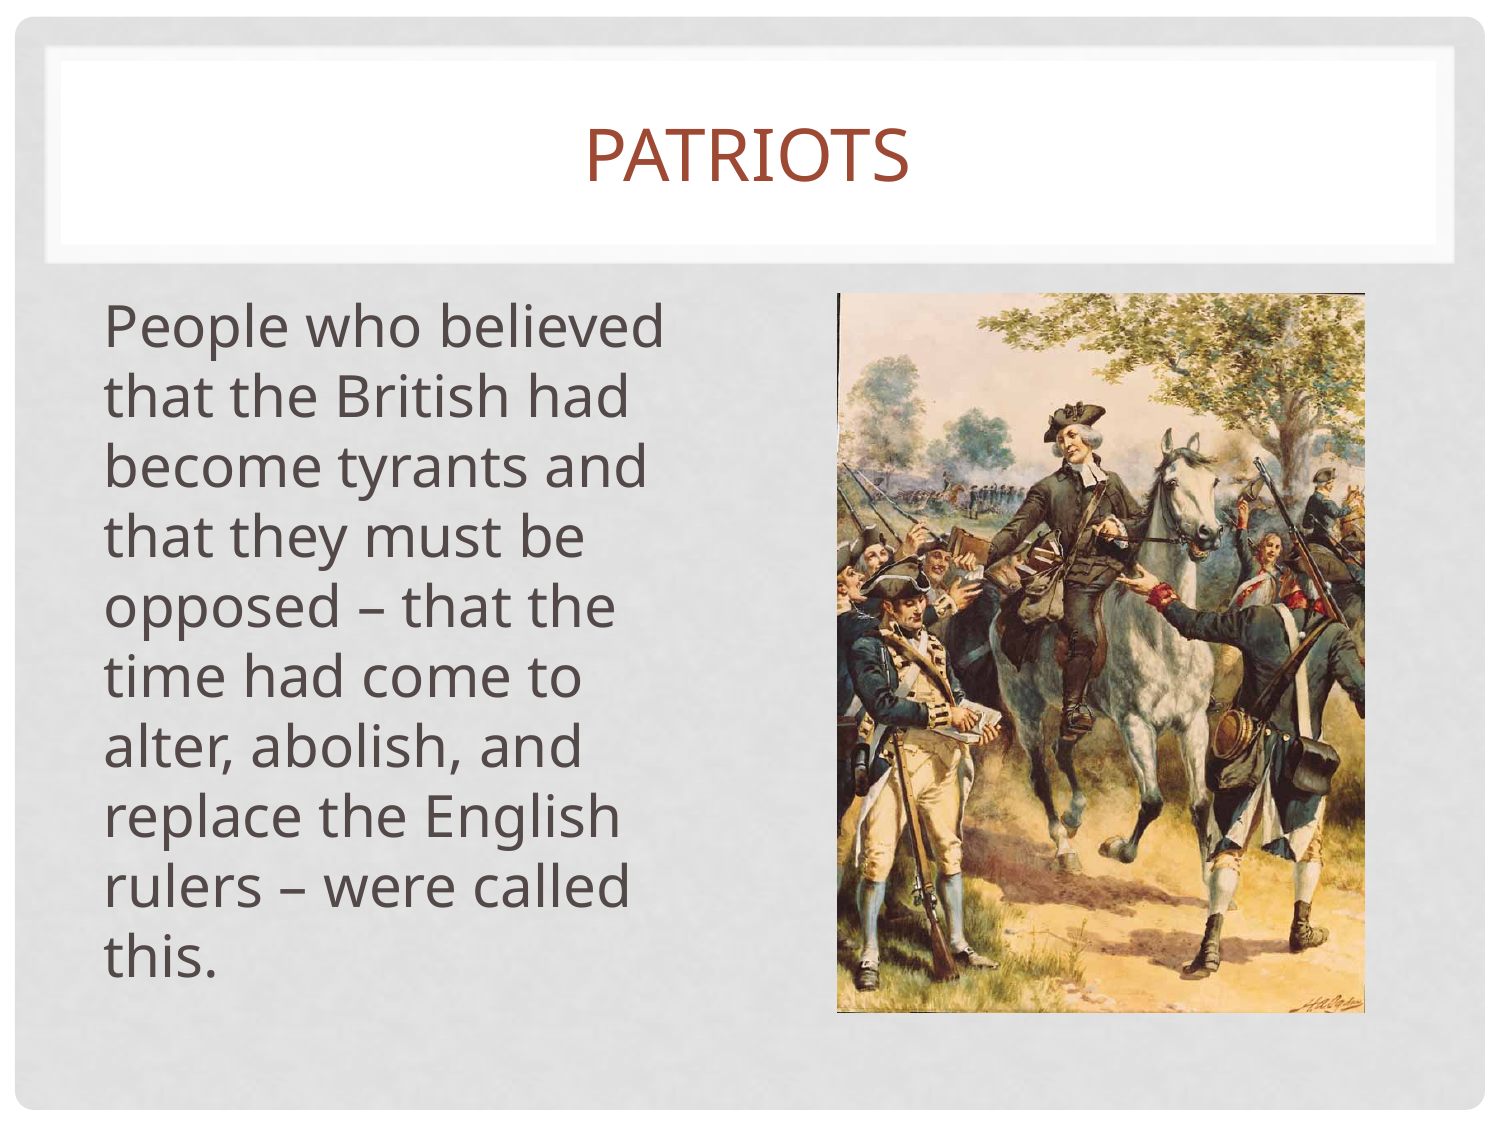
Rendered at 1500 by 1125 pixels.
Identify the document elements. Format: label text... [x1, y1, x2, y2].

list People who believed that the British had become tyrants and that they must be opposed – that the time had come to alter, abolish, and replace the English rulers – were called this. [69, 281, 733, 1005]
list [837, 293, 1365, 1013]
title patriots [69, 66, 1425, 238]
